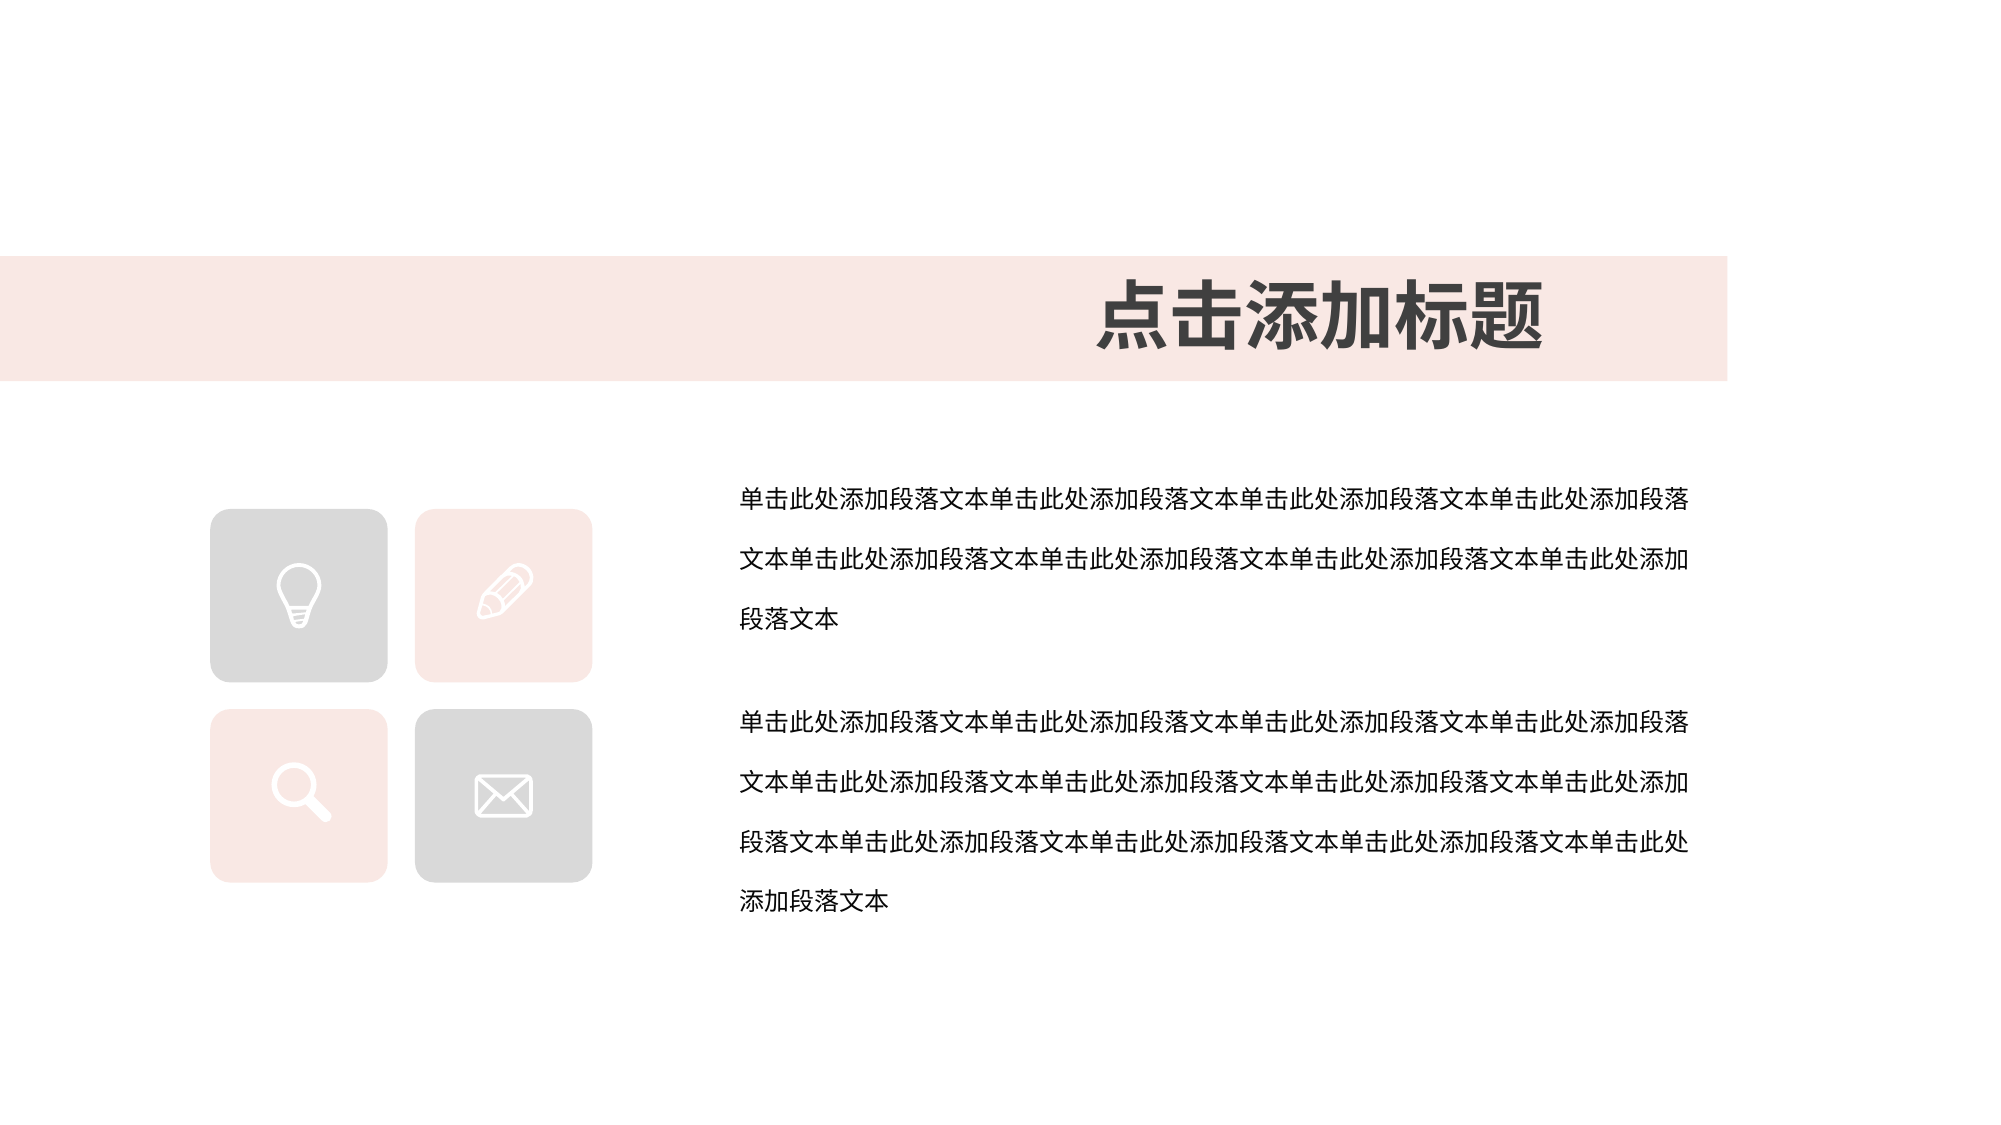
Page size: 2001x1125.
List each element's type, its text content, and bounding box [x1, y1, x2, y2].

text_box 单击此处添加段落文本单击此处添加段落文本单击此处添加段落文本单击此处添加段落文本单击此处添加段落文本单击此处添加段落文本单击此处添加段落文本单击此处添加段落文本单击此处添加段落文本单击此处添加段落文本单击此处添加段落文本单击此处添加段落文本 [725, 668, 1728, 924]
text_box 点击添加标题 [1079, 260, 1560, 366]
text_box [210, 508, 593, 883]
text_box [0, 255, 1729, 382]
text_box 单击此处添加段落文本单击此处添加段落文本单击此处添加段落文本单击此处添加段落文本单击此处添加段落文本单击此处添加段落文本单击此处添加段落文本单击此处添加段落文本 [725, 446, 1728, 642]
